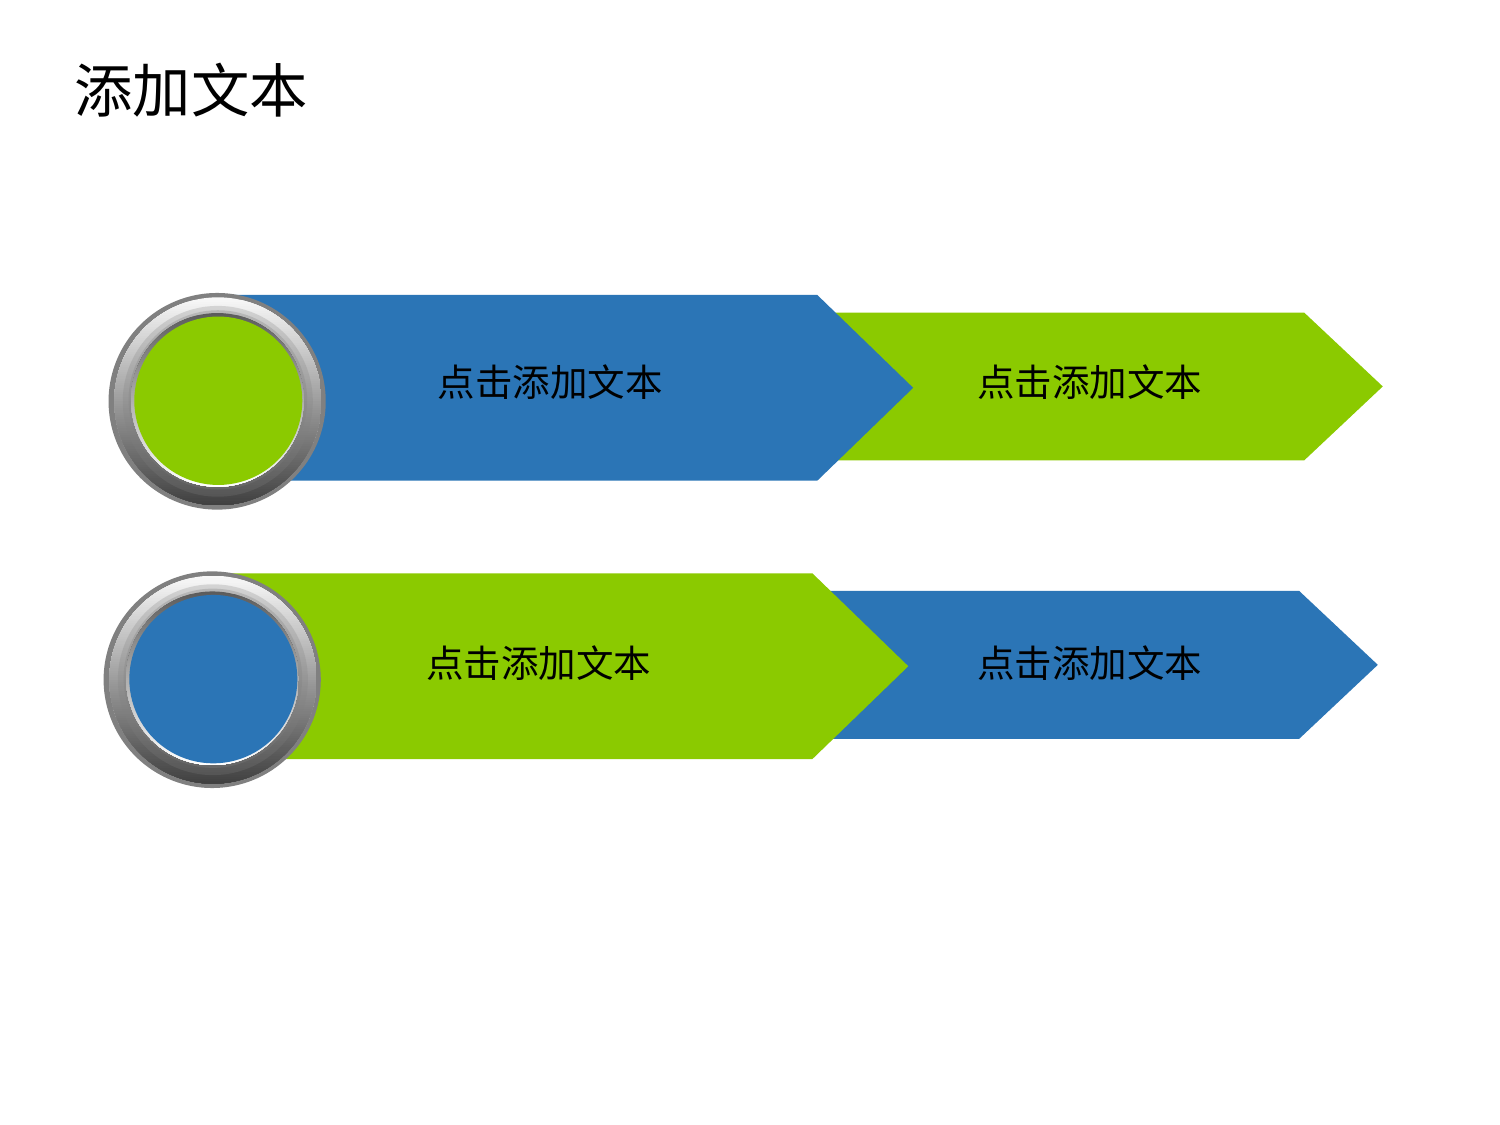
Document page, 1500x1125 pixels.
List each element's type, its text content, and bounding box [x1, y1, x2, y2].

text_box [103, 571, 1379, 789]
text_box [108, 292, 1384, 510]
text_box 添加文本 [60, 46, 323, 132]
